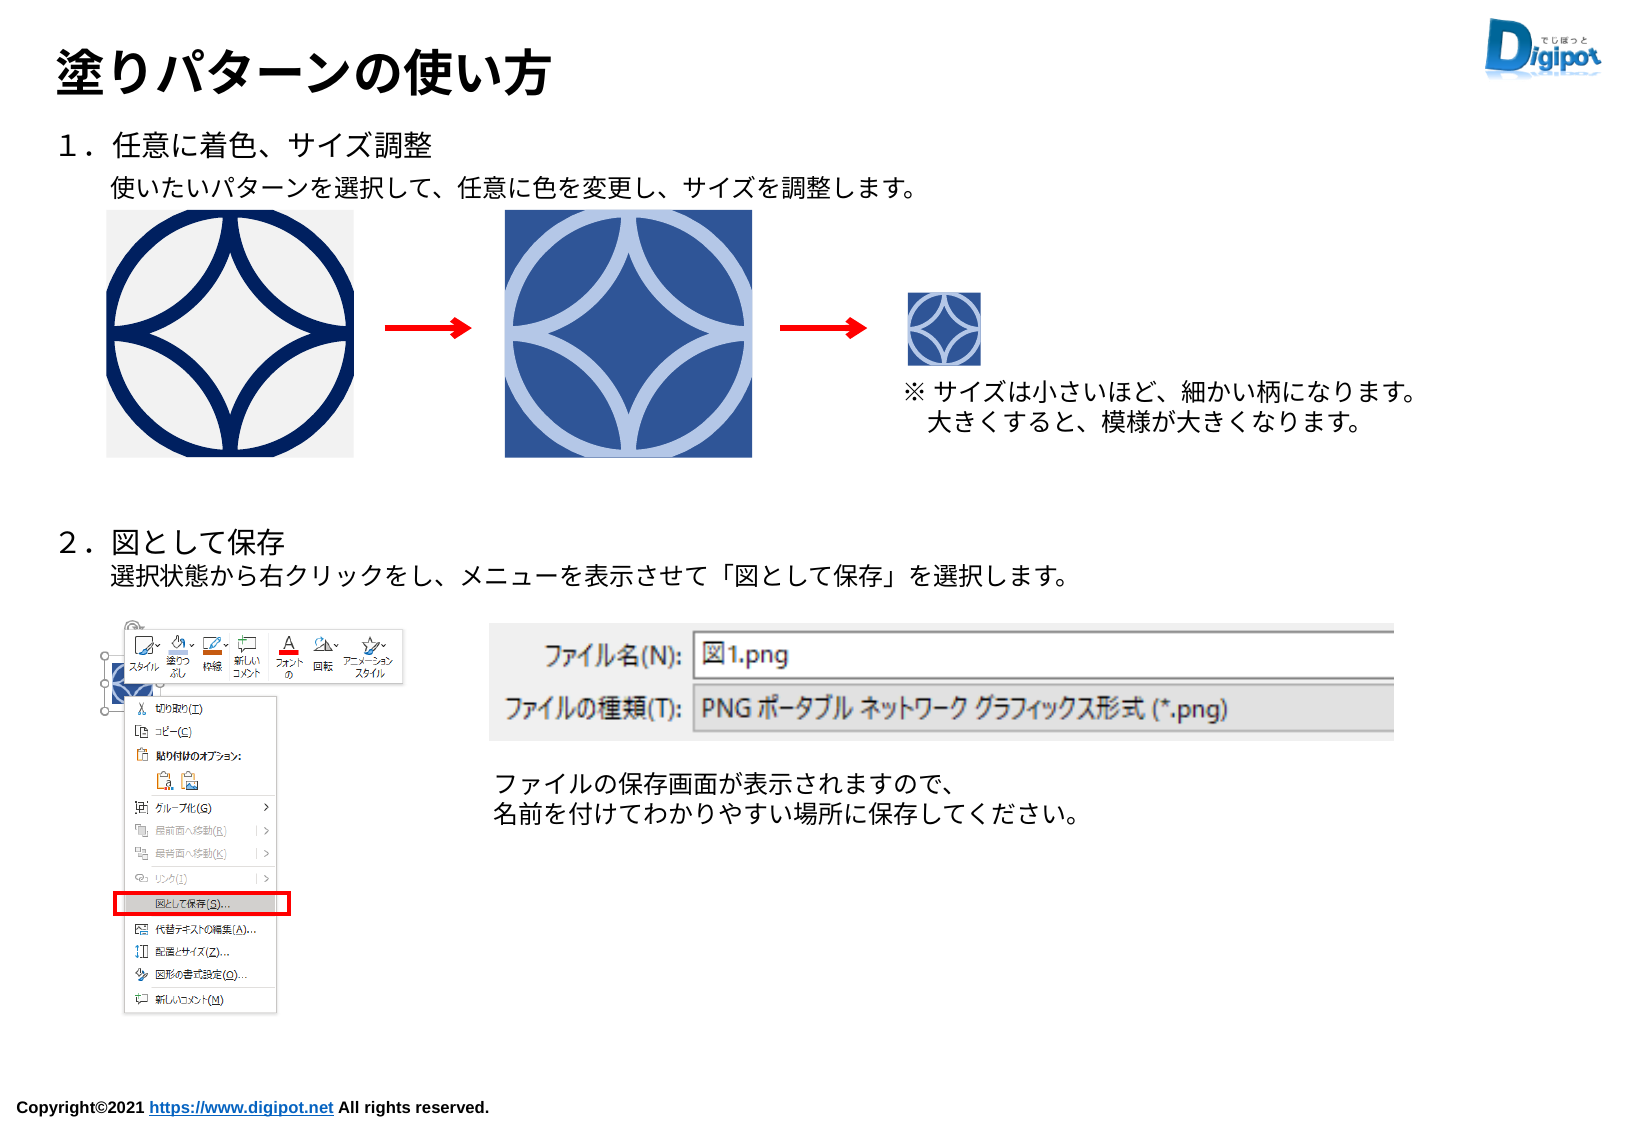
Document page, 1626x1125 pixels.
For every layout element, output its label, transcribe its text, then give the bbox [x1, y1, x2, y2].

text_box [907, 292, 981, 366]
text_box ファイルの保存画面が表示されますので、 名前を付けてわかりやすい場所に保存してください。 [478, 761, 1108, 836]
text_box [106, 209, 354, 458]
text_box 塗りパターンの使い方 [40, 34, 568, 109]
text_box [504, 209, 753, 458]
text_box ※サイズは小さいほど、細かい柄になります。 大きくすると、模様が大きくなります。 [887, 369, 1444, 444]
picture [489, 623, 1394, 741]
text_box 選択状態から右クリックをし、メニューを表示させて「図として保存」を選択します。 [95, 552, 1097, 598]
text_box １．任意に着色、サイズ調整 [38, 119, 448, 170]
picture [91, 608, 417, 1021]
text_box ２．図として保存 [38, 517, 302, 567]
text_box 使いたいパターンを選択して、任意に色を変更し、サイズを調整します。 [96, 164, 945, 210]
picture [1485, 18, 1602, 82]
